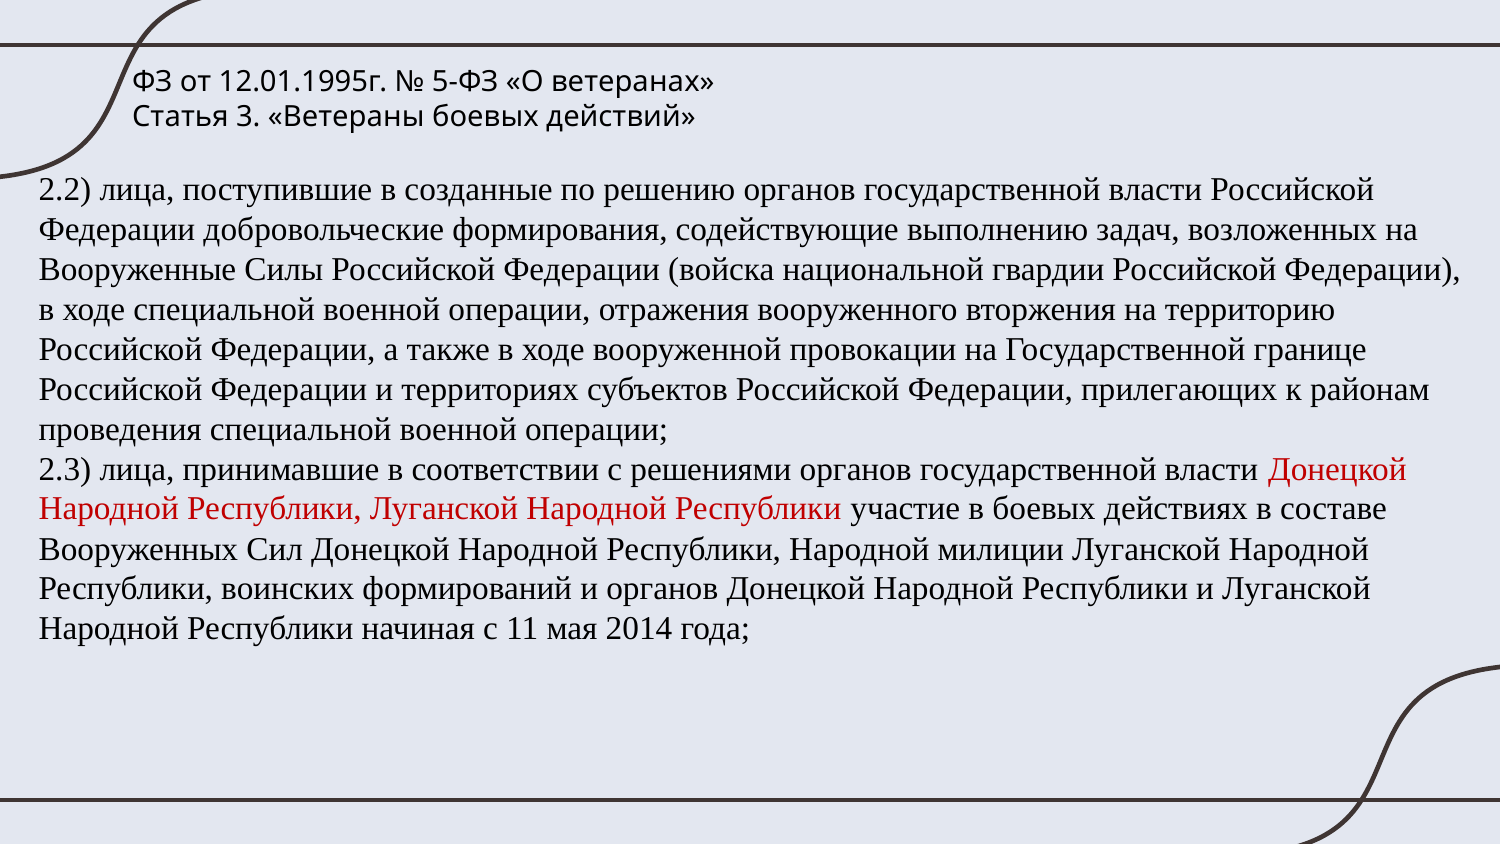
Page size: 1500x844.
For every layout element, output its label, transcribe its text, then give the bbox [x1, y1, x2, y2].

subtitle ФЗ от 12.01.1995г. № 5-ФЗ «О ветеранах» Статья 3. «Ветераны боевых действий» [117, 46, 1442, 129]
title 2.2) лица, поступившие в созданные по решению органов государственной власти Российской Федерации добровольческие формирования, содействующие выполнению задач, возложенных на Вооруженные Силы Российской Федерации (войска национальной гвардии Российской Федерации), в ходе специальной военной операции, отражения вооруженного вторжения на территорию Российской Федерации, а также в ходе вооруженной провокации на Государственной границе Российской Федерации и территориях субъектов Российской Федерации, прилегающих к районам проведения специальной военной операции; 2.3) лица, принимавшие в соответствии с решениями органов государственной власти Донецкой Народной Республики, Луганской Народной Республики участие в боевых действиях в составе Вооруженных Сил Донецкой Народной Республики, Народной милиции Луганской Народной Республики, воинских формирований и органов Донецкой Народной Республики и Луганской Народной Республики начиная с 11 мая 2014 года; [23, 152, 1500, 727]
